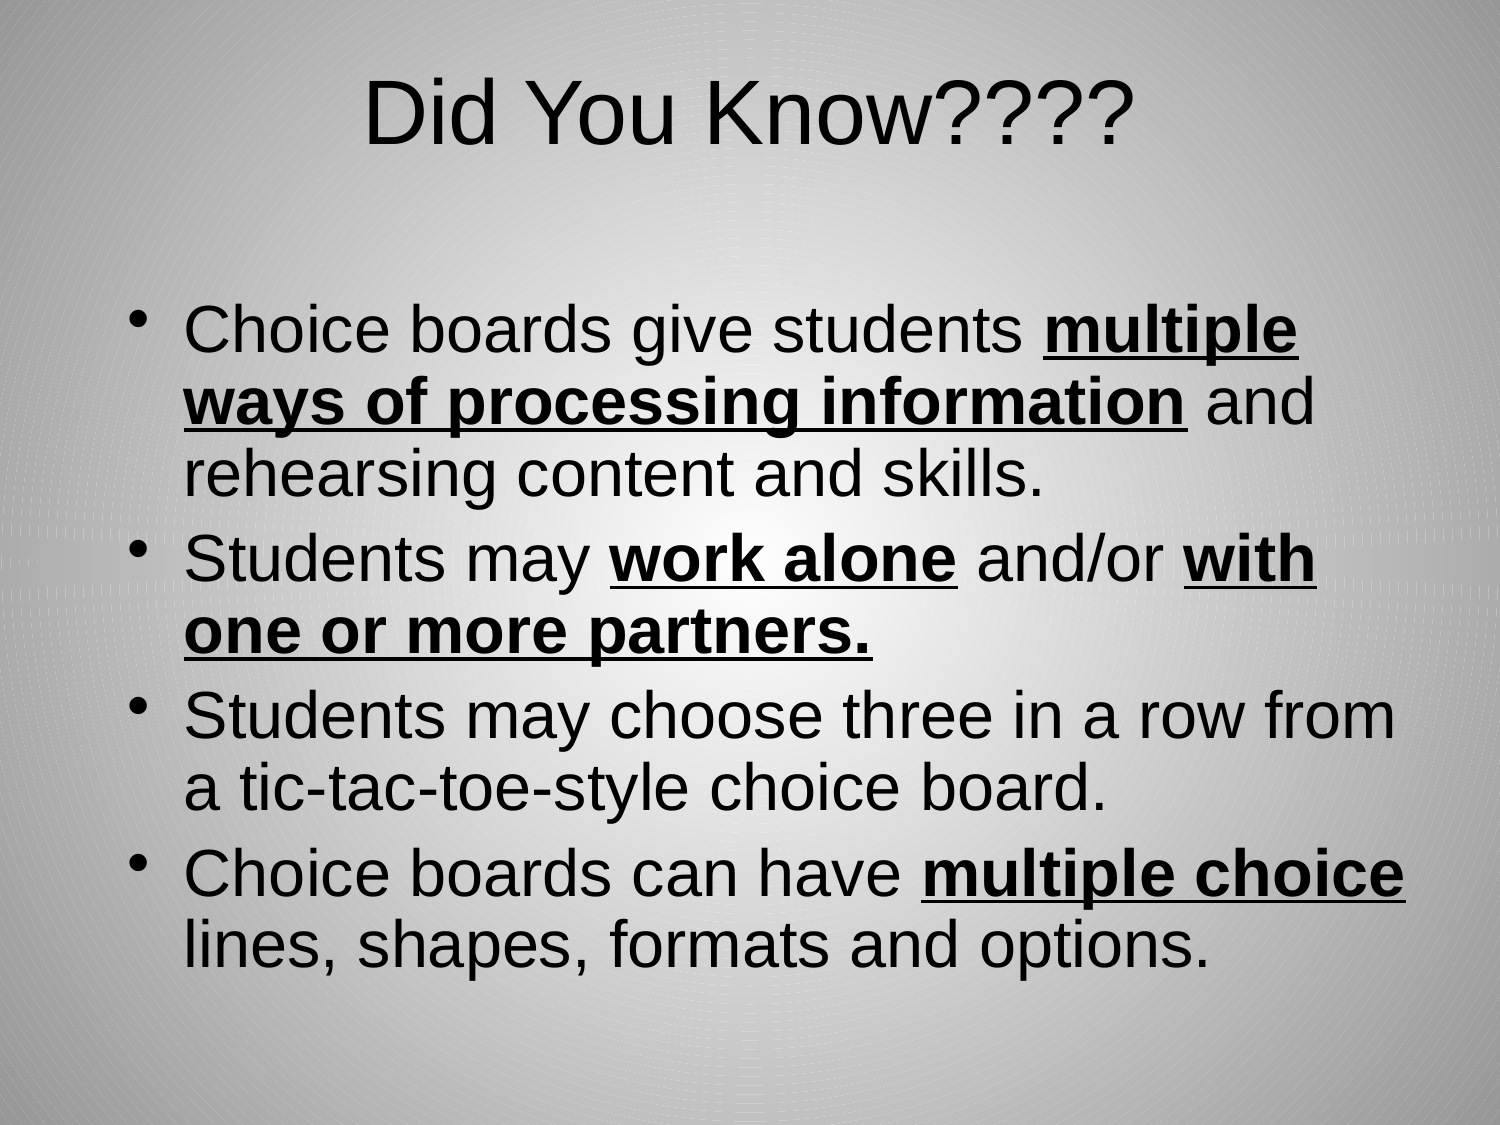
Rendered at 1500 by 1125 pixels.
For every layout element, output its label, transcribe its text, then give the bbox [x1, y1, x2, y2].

list Choice boards give students multiple ways of processing information and rehearsing content and skills. Students may work alone and/or with one or more partners. Students may choose three in a row from a tic-tac-toe-style choice board. Choice boards can have multiple choice lines, shapes, formats and options. [112, 287, 1426, 1026]
title Did You Know???? [74, 44, 1426, 171]
